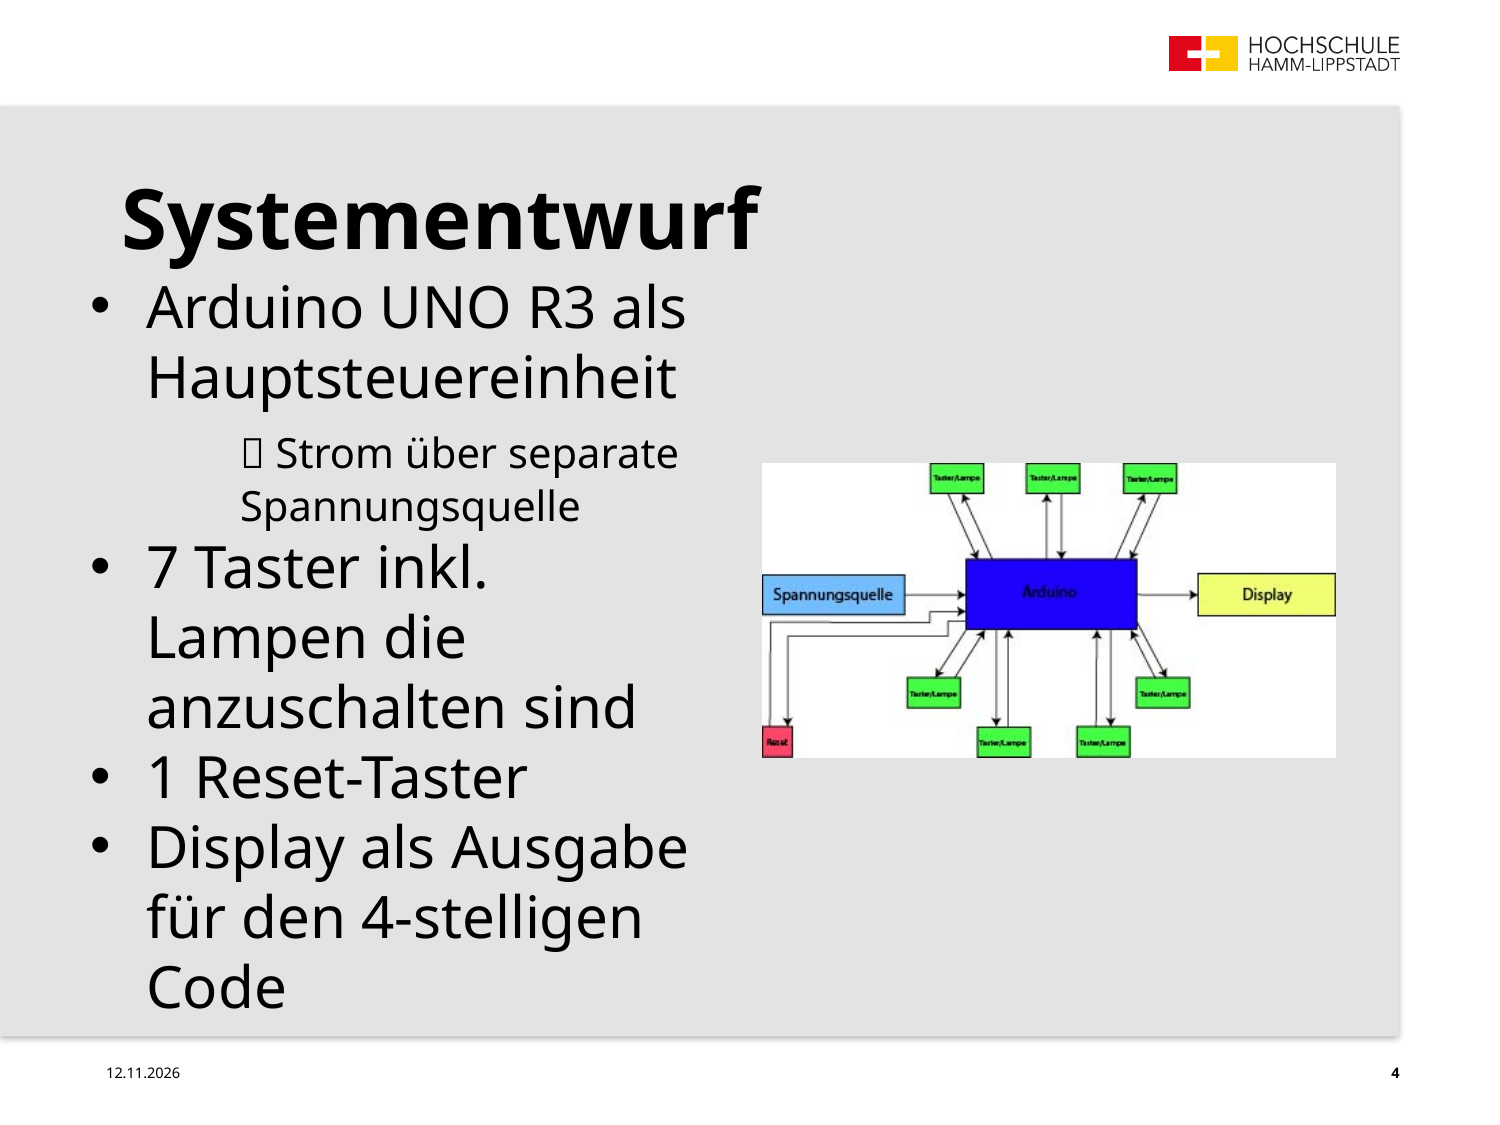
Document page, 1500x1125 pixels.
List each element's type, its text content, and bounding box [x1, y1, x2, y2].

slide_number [106, 1065, 457, 1084]
picture [1169, 36, 1400, 71]
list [762, 463, 1336, 758]
title Systementwurf [106, 122, 1366, 310]
list Arduino UNO R3 als Hauptsteuereinheit  Strom über separate Spannungsquelle 7 Taster inkl. Lampen die anzuschalten sind 1 Reset-Taster Display als Ausgabe für den 4-stelligen Code [75, 262, 738, 1005]
slide_number 4 [1049, 1065, 1400, 1084]
